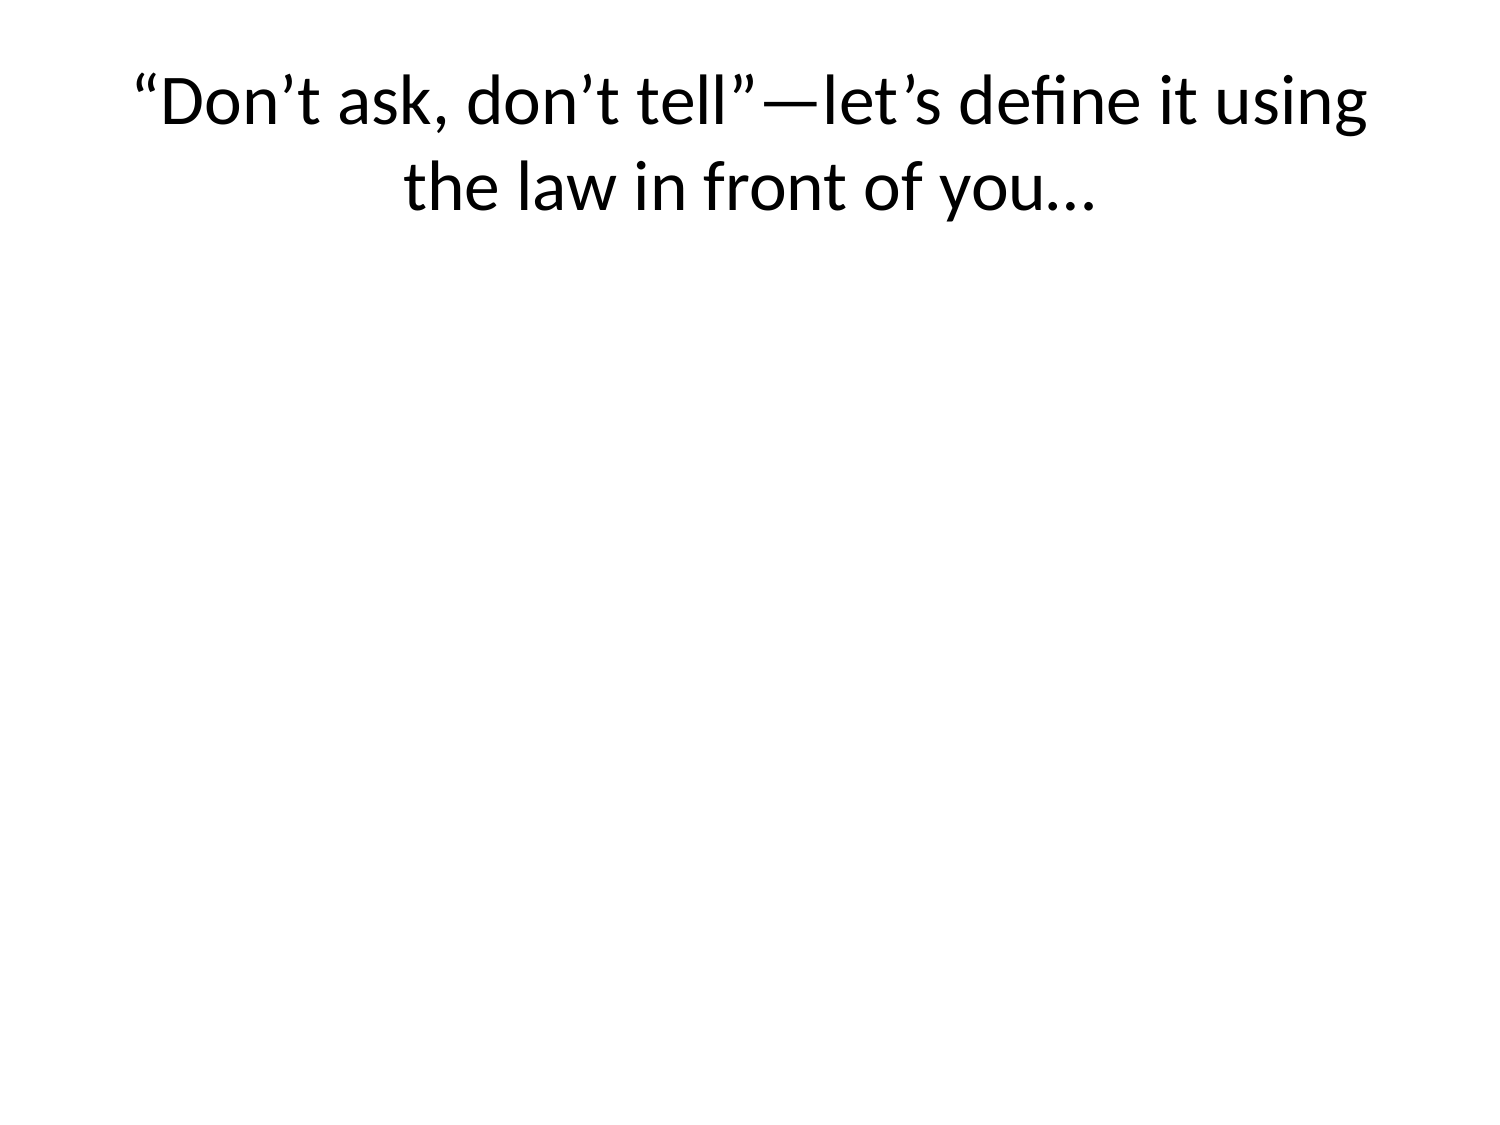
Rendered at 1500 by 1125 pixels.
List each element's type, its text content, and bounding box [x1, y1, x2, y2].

title “Don’t ask, don’t tell”—let’s define it using the law in front of you… [75, 45, 1425, 233]
